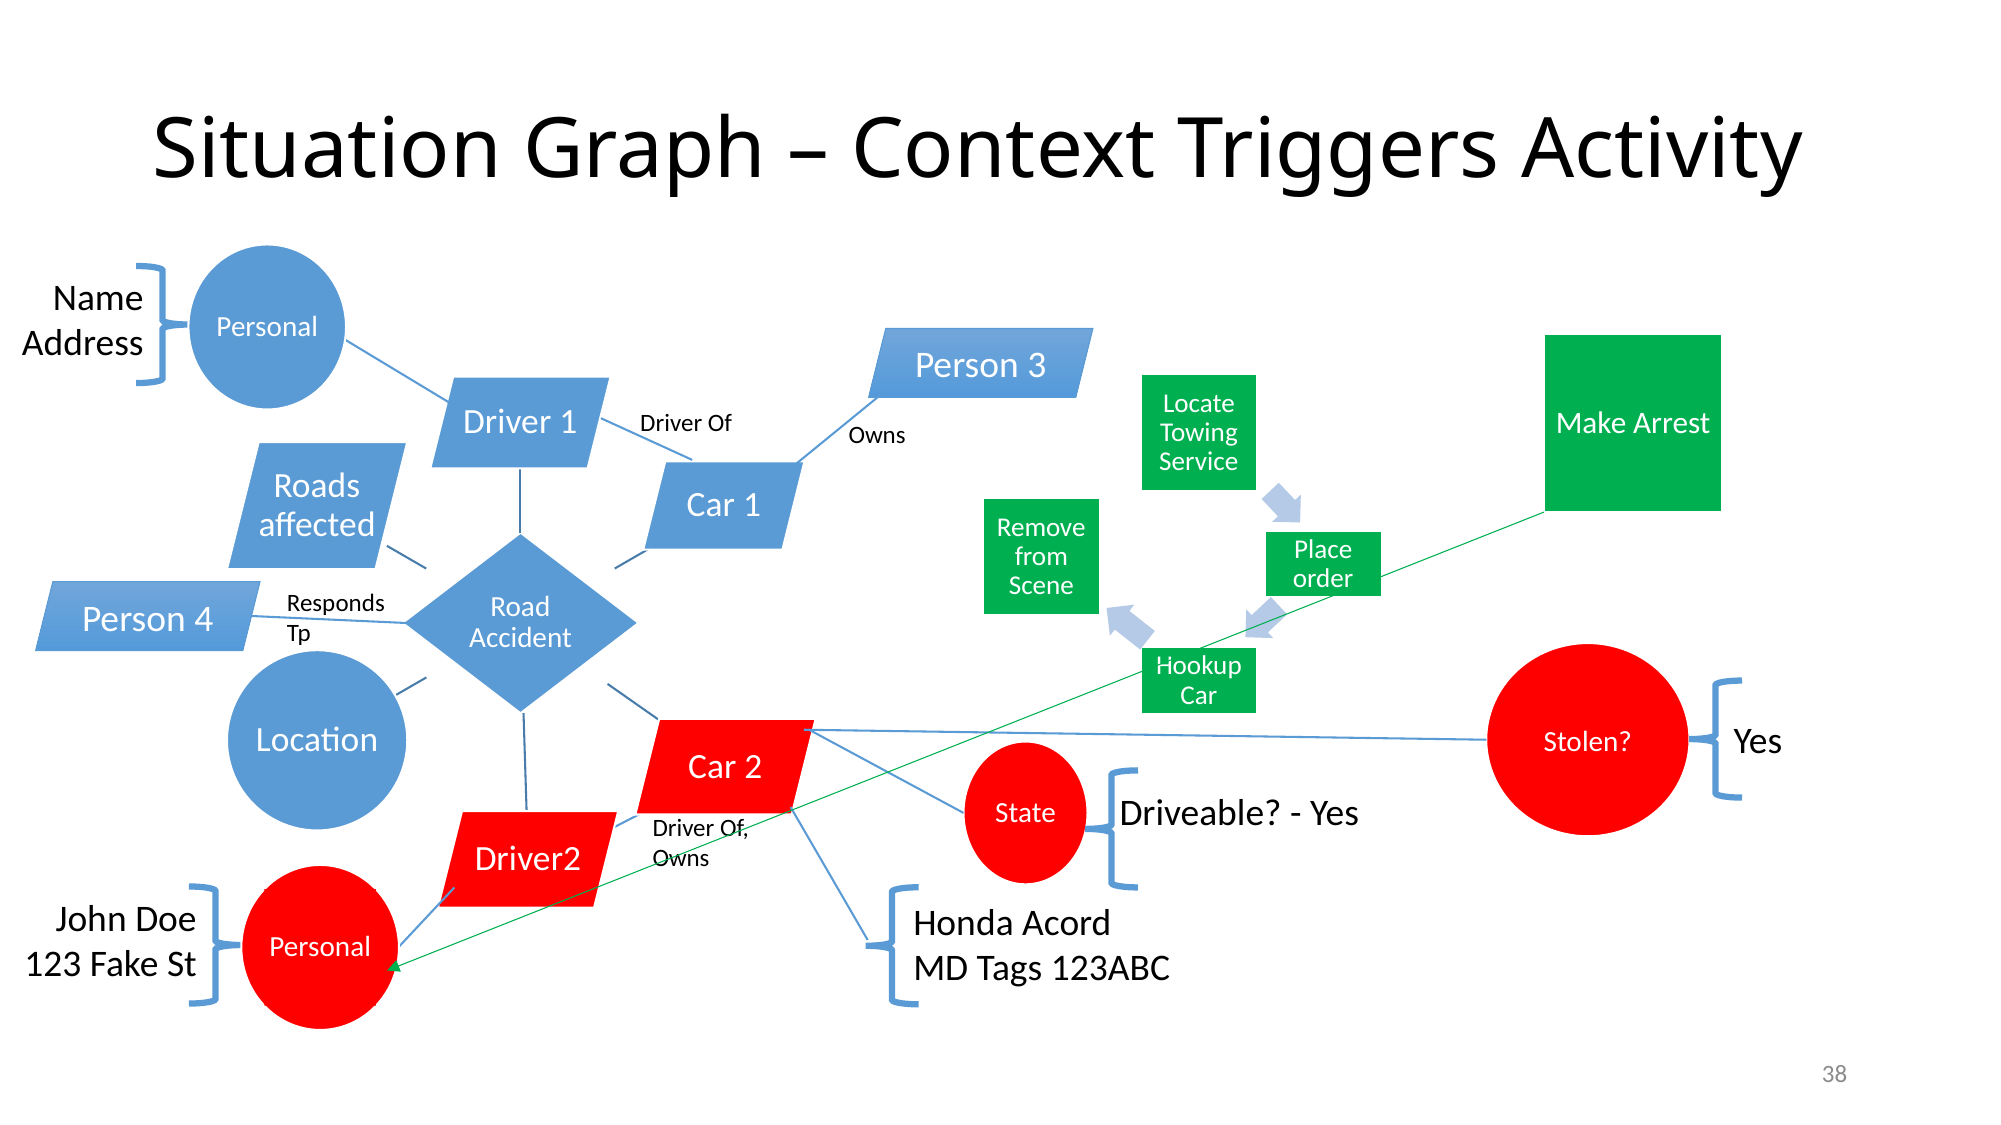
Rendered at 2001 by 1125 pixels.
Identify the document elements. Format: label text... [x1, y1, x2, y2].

text_box Person 4 [34, 581, 137, 652]
text_box John Doe 123 Fake St [0, 886, 188, 992]
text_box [347, 319, 449, 403]
slide_number 38 [1412, 1042, 1863, 1103]
text_box [188, 952, 217, 1005]
text_box [891, 971, 919, 1006]
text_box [188, 244, 347, 410]
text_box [241, 864, 399, 1031]
text_box Yes [1718, 708, 2000, 769]
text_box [1544, 333, 1723, 513]
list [1544, 361, 1798, 727]
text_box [137, 296, 904, 952]
text_box [136, 264, 164, 385]
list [599, 361, 1544, 512]
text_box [386, 512, 1544, 971]
text_box Person 3 [904, 327, 1094, 361]
title Situation Graph – Context Triggers Activity [137, 59, 1863, 242]
text_box [1689, 727, 1743, 799]
text_box Stolen? [1544, 727, 1691, 838]
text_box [251, 615, 386, 624]
text_box Name Address [0, 265, 136, 371]
text_box Honda Acord MD Tags 123ABC [898, 971, 1249, 996]
